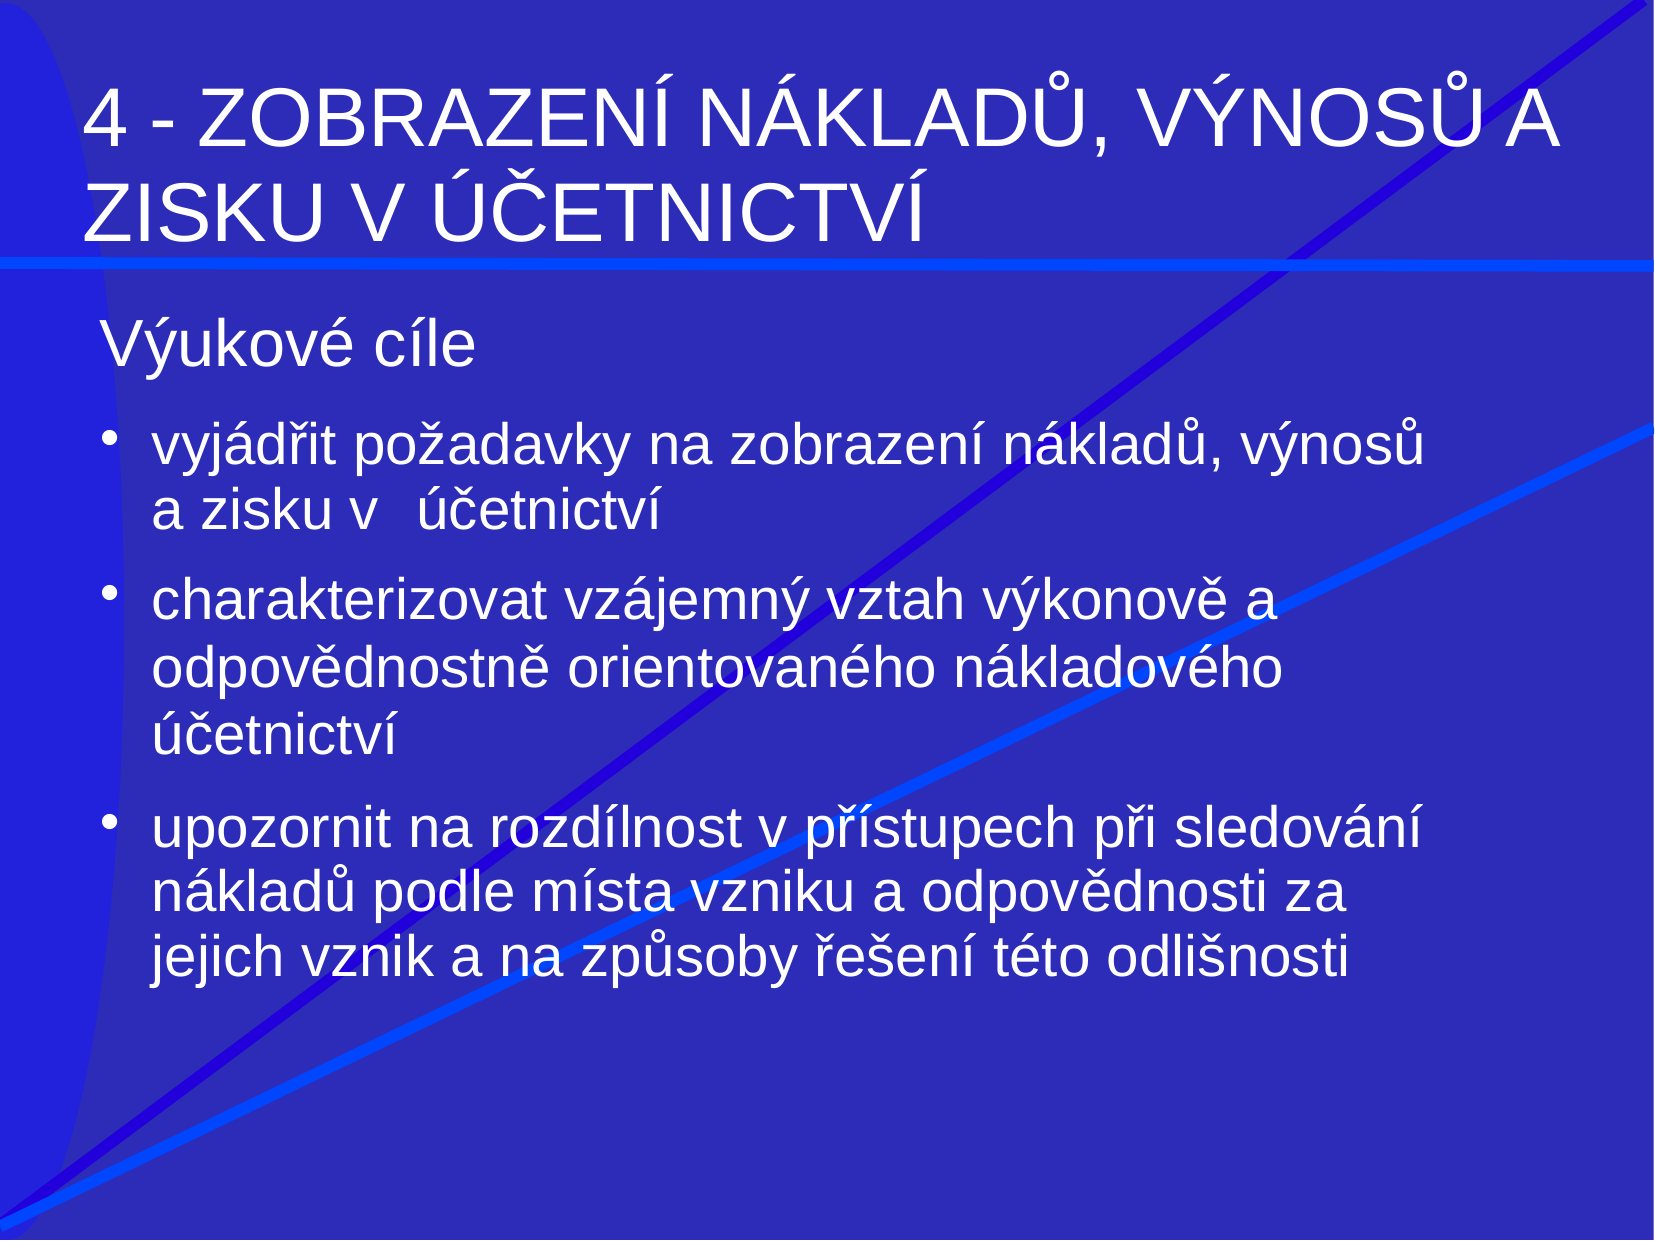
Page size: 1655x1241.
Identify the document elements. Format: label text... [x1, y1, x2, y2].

title 4 - ZOBRAZENÍ NÁKLADů, VÝNOSů A ZISKU V ÚČETNICTVÍ [80, 66, 1574, 274]
text_box Výukové cíle vyjádřit požadavky na zobrazení nákladů, výnosů a zisku v účetnictví charakterizovat vzájemný vztah výkonově a odpovědnostně orientovaného nákladového účetnictví upozornit na rozdílnost v přístupech při sledování nákladů podle místa vzniku a odpovědnosti za jejich vznik a na způsoby řešení této odlišnosti [97, 299, 1552, 989]
